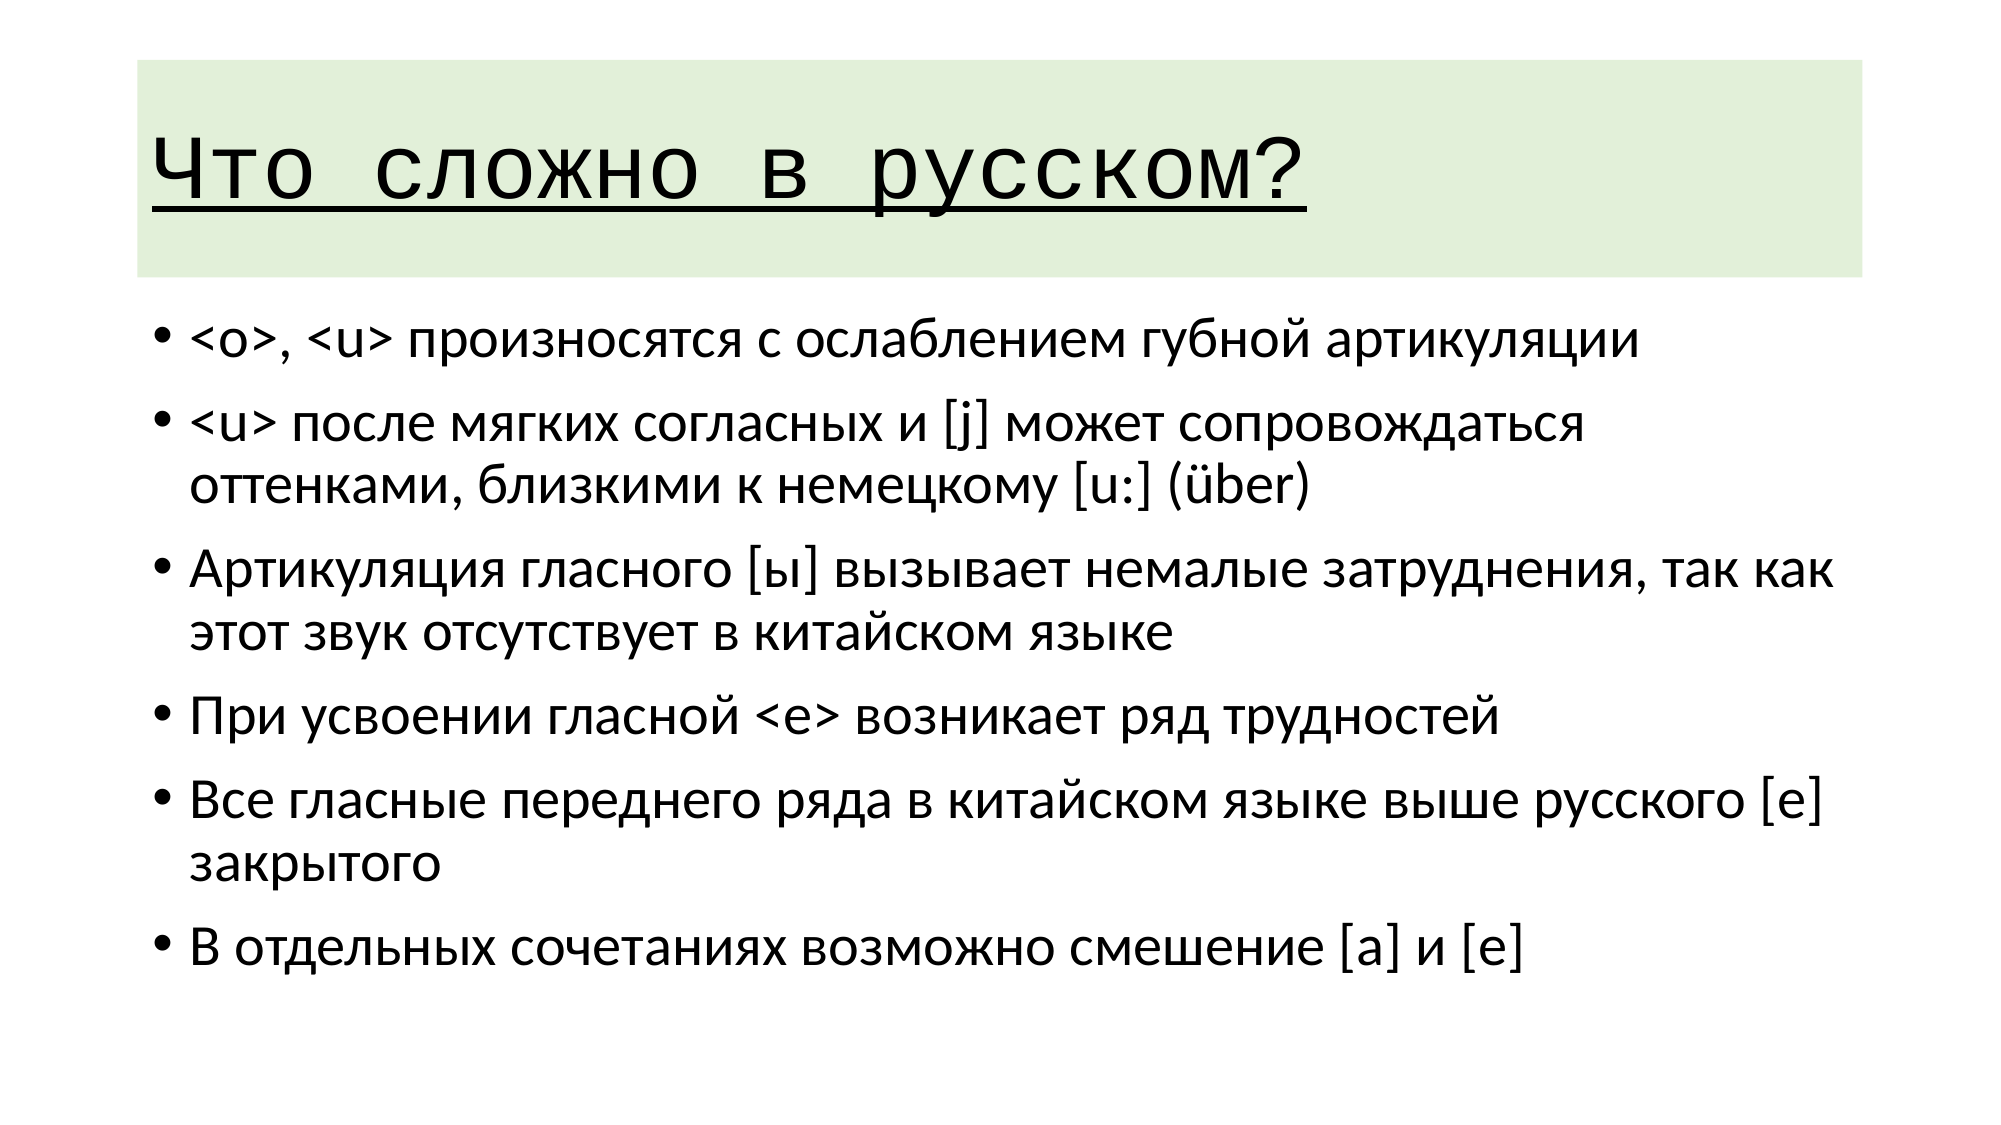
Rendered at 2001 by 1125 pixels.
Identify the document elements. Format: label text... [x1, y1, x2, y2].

list <о>, <u> произносятся с ослаблением губной артикуляции <u> после мягких согласных и [j] может сопровождаться оттенками, близкими к немецкому [u:] (über) Артикуляция гласного [ы] вызывает немалые затруднения, так как этот звук отсутствует в китайском языке При усвоении гласной <е> возникает ряд трудностей Все гласные переднего ряда в китайском языке выше русского [e] закрытого В отдельных сочетаниях возможно смешение [a] и [e] [137, 299, 1863, 1014]
title Что сложно в русском? [137, 59, 1863, 278]
